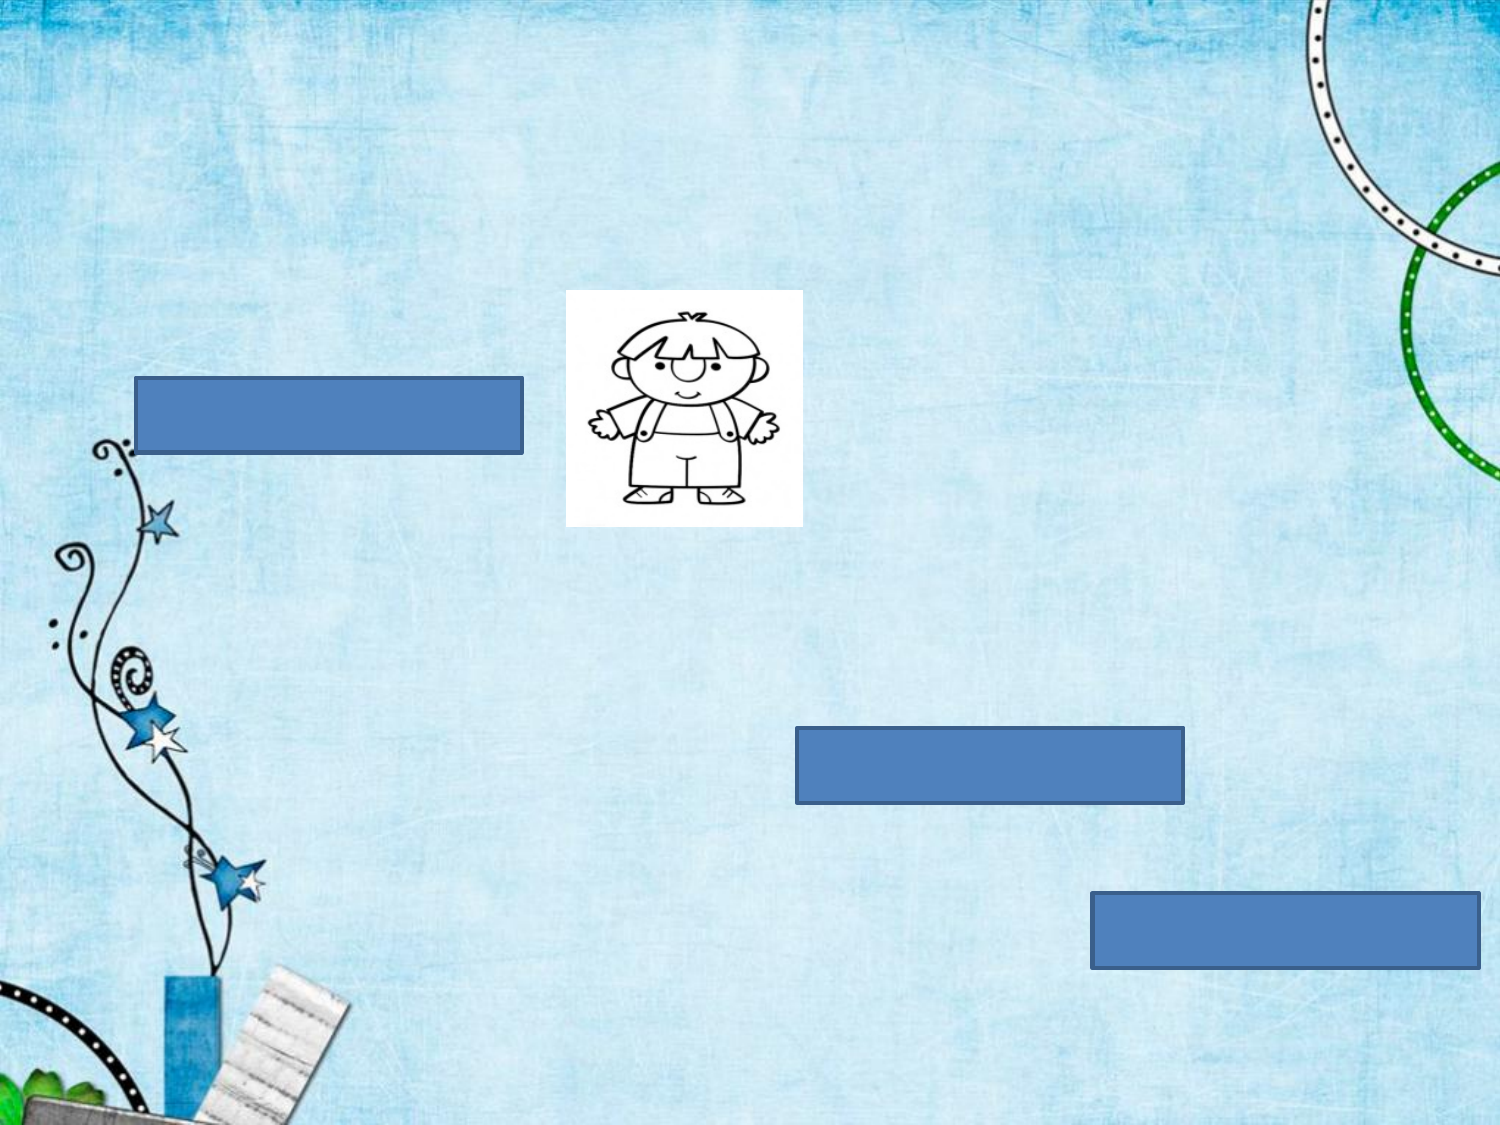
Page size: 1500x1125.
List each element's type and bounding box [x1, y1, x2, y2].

text_box [1090, 891, 1481, 970]
text_box [795, 726, 1185, 805]
text_box [134, 376, 524, 455]
picture [0, 0, 1500, 1125]
